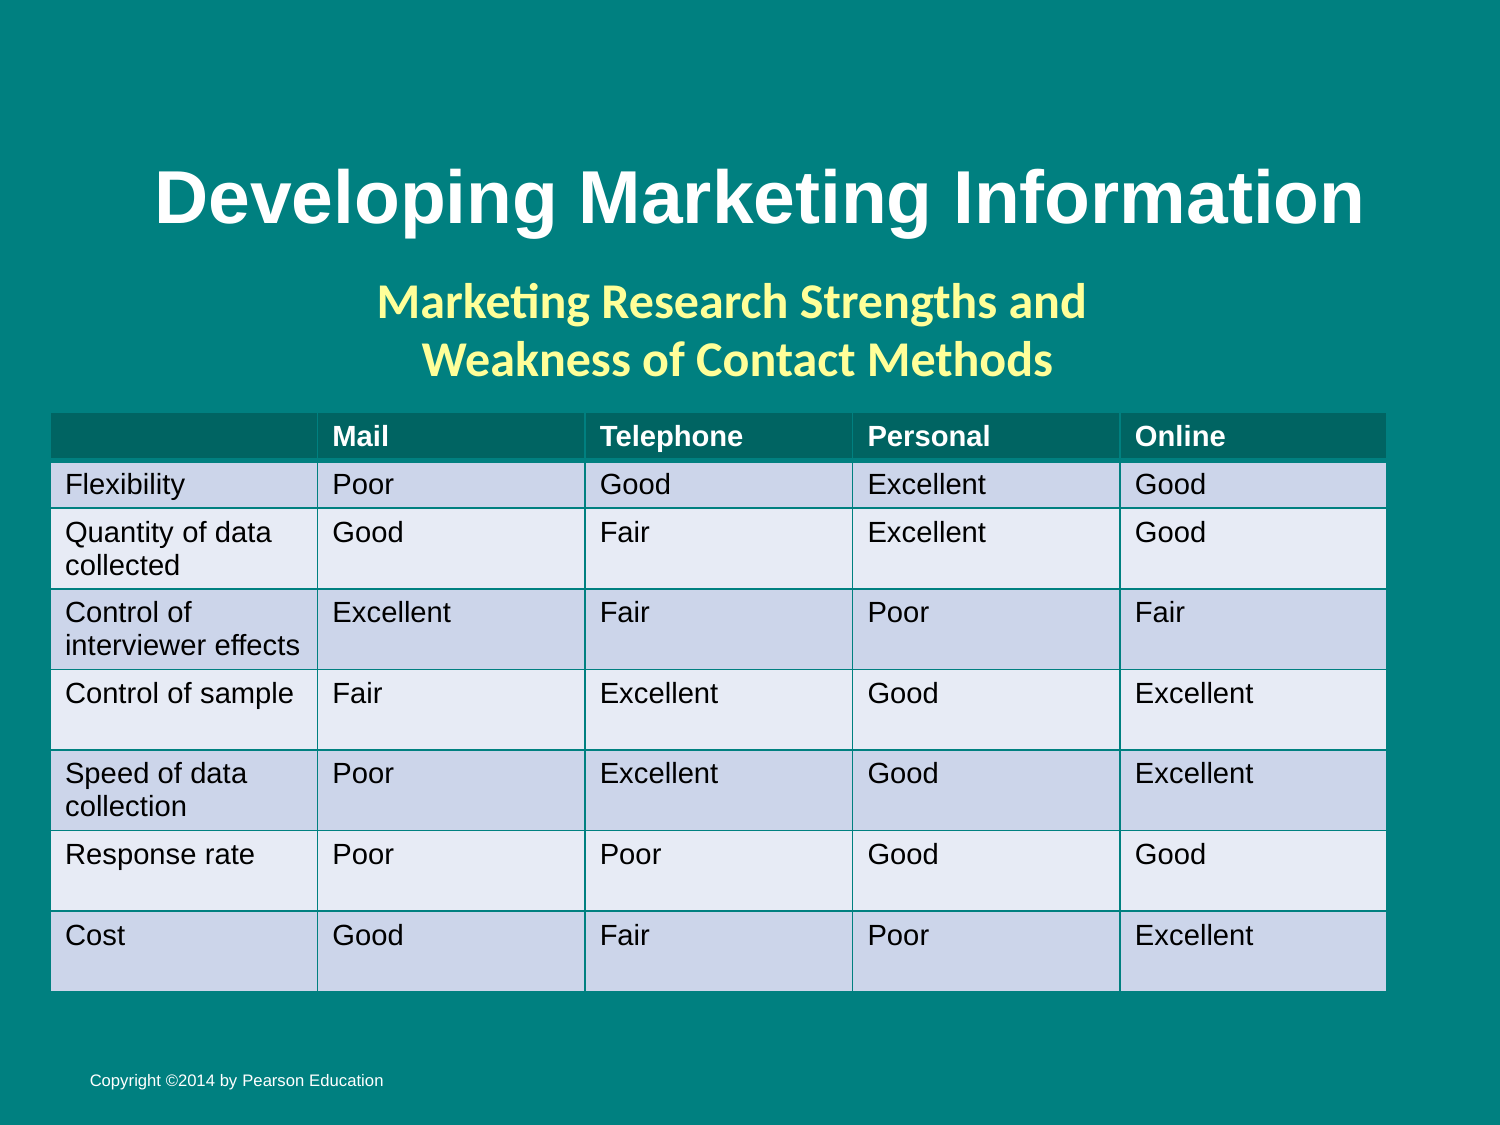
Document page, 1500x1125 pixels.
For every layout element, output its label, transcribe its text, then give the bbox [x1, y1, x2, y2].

table_cell Excellent [586, 751, 852, 830]
table_cell Good [853, 751, 1119, 830]
table_cell Quantity of data collected [51, 509, 317, 588]
table_cell Poor [853, 912, 1119, 991]
table_cell Excellent [853, 463, 1119, 507]
table_cell Excellent [586, 670, 852, 749]
table_cell Good [318, 509, 584, 588]
table_cell Poor [853, 590, 1119, 669]
table_cell Flexibility [51, 463, 317, 507]
table_cell Poor [318, 463, 584, 507]
table_header Telephone [586, 413, 852, 458]
table_cell Good [853, 670, 1119, 749]
table_cell Speed of data collection [51, 751, 317, 830]
table_cell Poor [318, 831, 584, 910]
table_cell Fair [1121, 590, 1386, 669]
table_cell Fair [586, 590, 852, 669]
table_cell Good [1121, 509, 1386, 588]
table_cell Fair [586, 509, 852, 588]
table_cell Good [853, 831, 1119, 910]
table_header Personal [853, 413, 1119, 458]
table_cell Fair [318, 670, 584, 749]
table_cell Good [1121, 463, 1386, 507]
table_cell Fair [586, 912, 852, 991]
table_header Online [1121, 413, 1386, 458]
list Marketing Research Strengths and Weakness of Contact Methods [149, 262, 1326, 326]
table_cell Good [586, 463, 852, 507]
table_cell Cost [51, 912, 317, 991]
table_header [51, 413, 317, 458]
table_header Mail [318, 413, 584, 458]
table_cell Good [318, 912, 584, 991]
table_cell Poor [318, 751, 584, 830]
table_cell Excellent [318, 590, 584, 669]
table_cell Excellent [1121, 751, 1386, 830]
table_cell Control of sample [51, 670, 317, 749]
table_cell Good [1121, 831, 1386, 910]
table_cell Excellent [1121, 912, 1386, 991]
title Developing Marketing Information [0, 99, 1500, 288]
table_cell Response rate [51, 831, 317, 910]
text_box Copyright ©2014 by Pearson Education [74, 1062, 825, 1098]
table_cell Control of interviewer effects [51, 590, 317, 669]
table_cell Poor [586, 831, 852, 910]
table_cell Excellent [1121, 670, 1386, 749]
table_cell Excellent [853, 509, 1119, 588]
